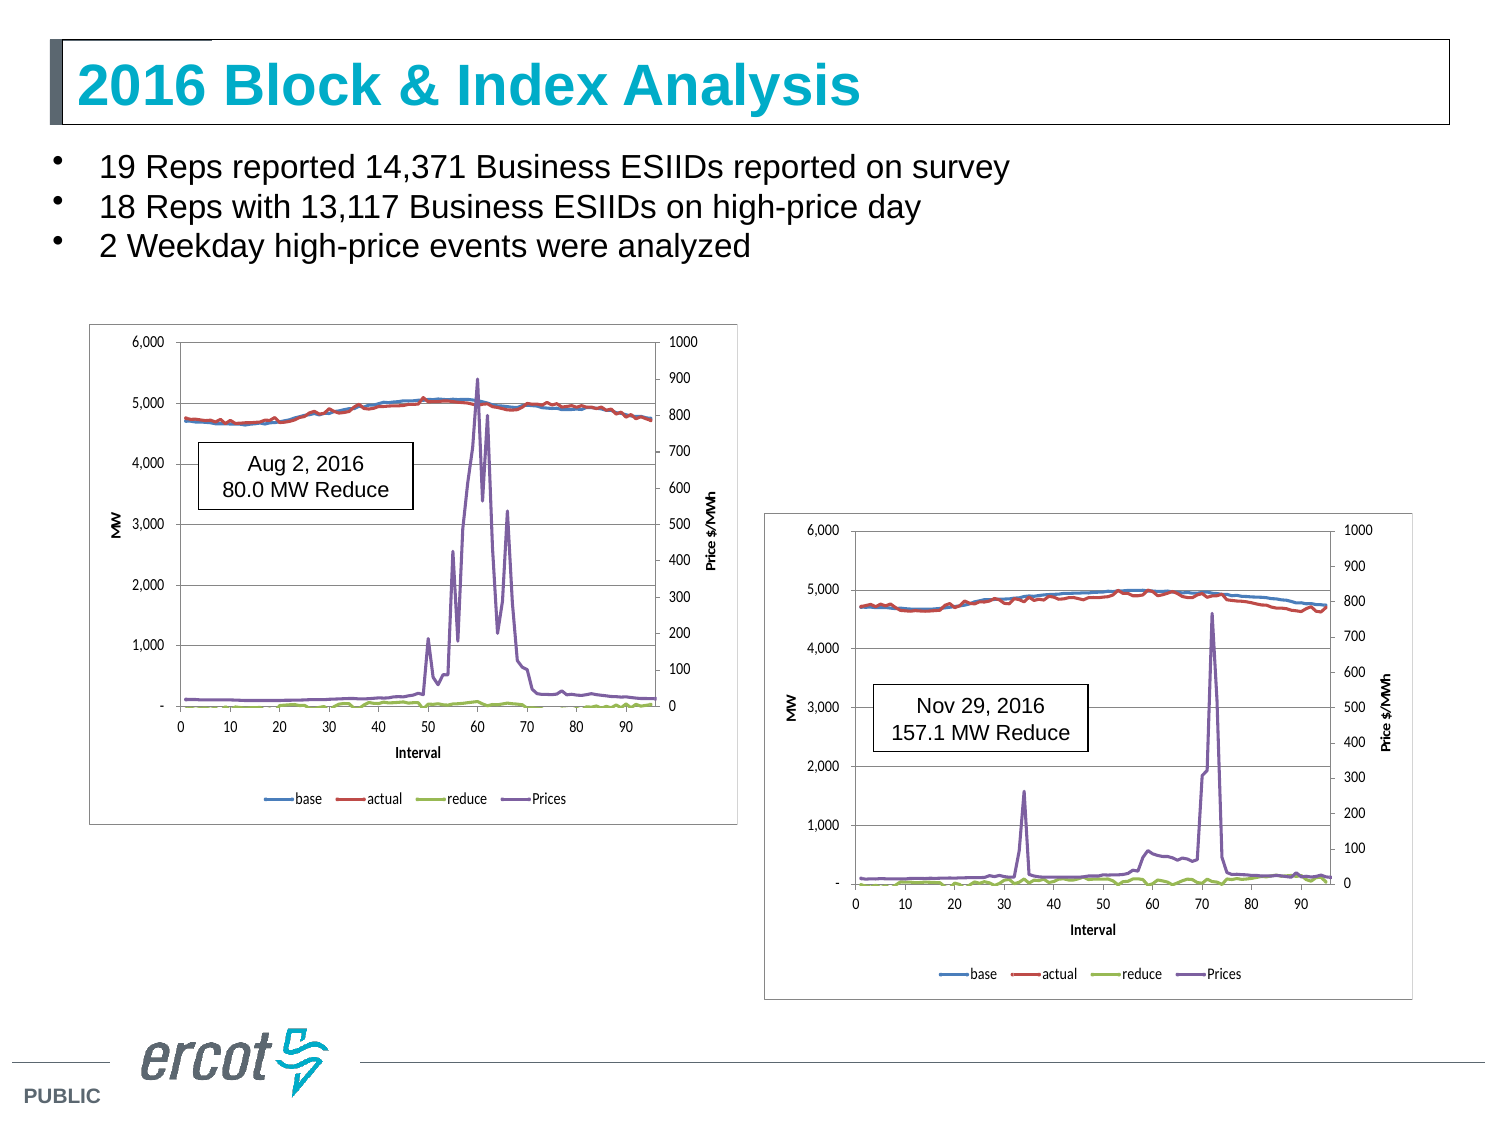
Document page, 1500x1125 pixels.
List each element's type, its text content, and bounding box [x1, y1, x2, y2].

picture [763, 512, 1413, 1000]
picture [137, 1024, 332, 1100]
picture [88, 323, 738, 826]
title 2016 Block & Index Analysis [62, 39, 1450, 125]
text_box 19 Reps reported 14,371 Business ESIIDs reported on survey 18 Reps with 13,117 Business ESIIDs on high-price day 2 Weekday high-price events were analyzed [37, 137, 1113, 287]
